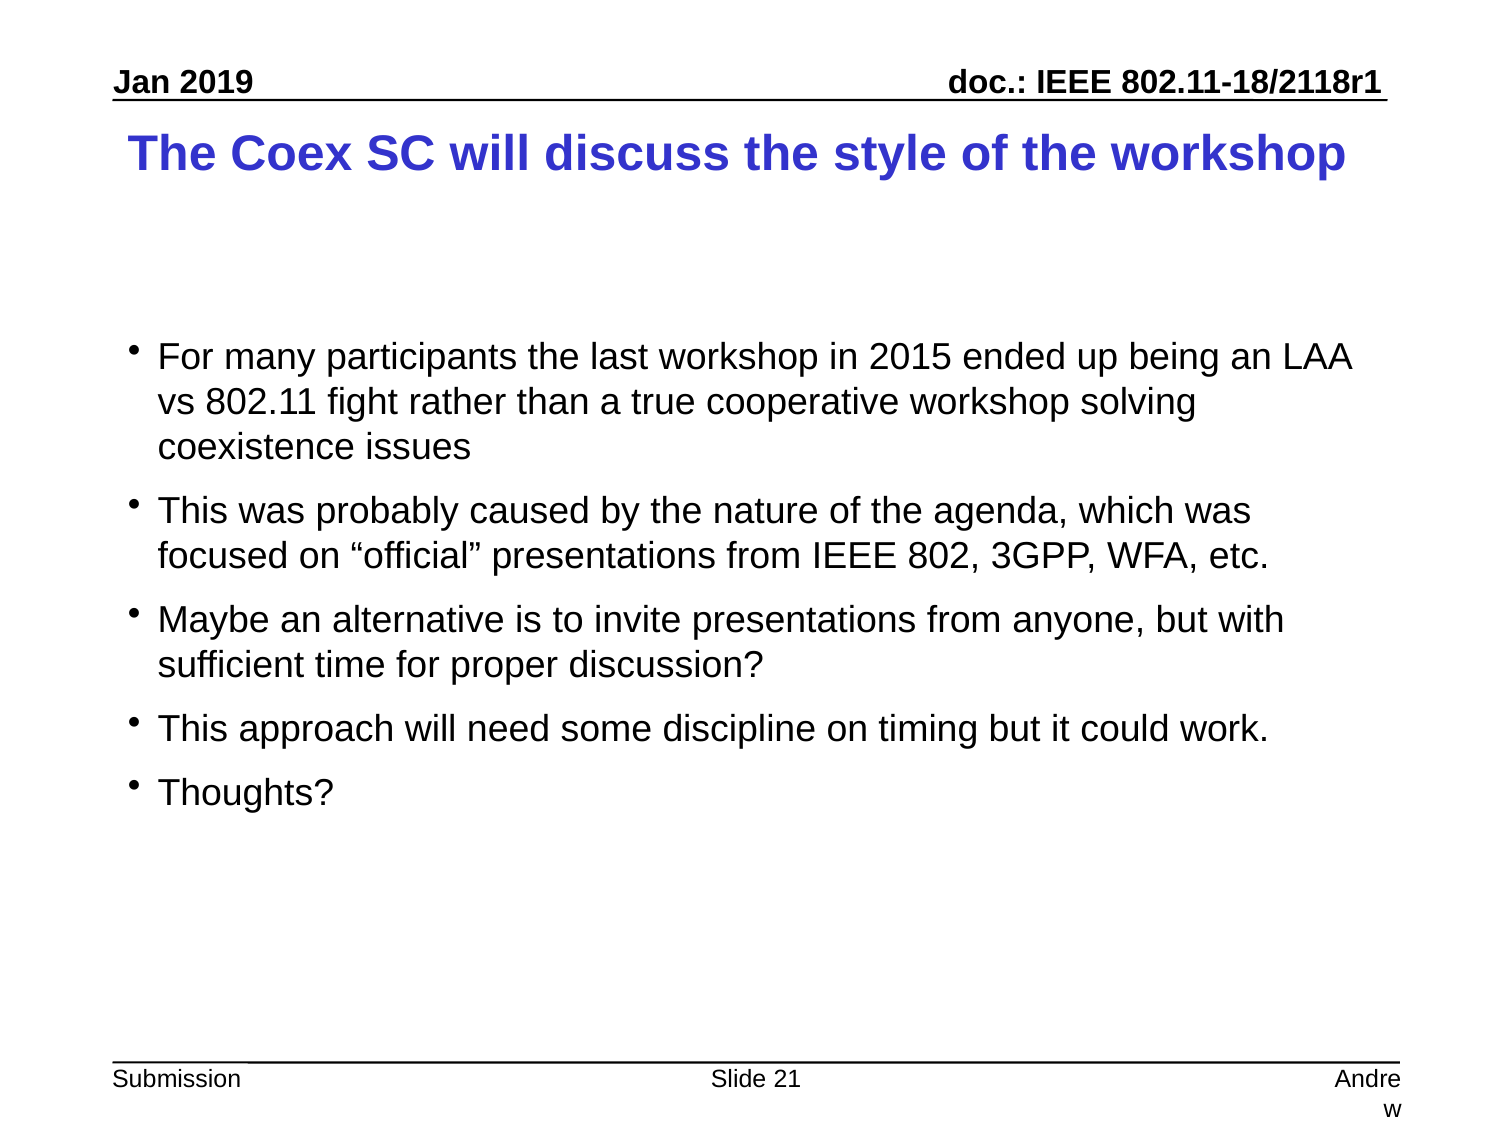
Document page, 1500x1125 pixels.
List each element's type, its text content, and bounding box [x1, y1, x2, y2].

list For many participants the last workshop in 2015 ended up being an LAA vs 802.11 fight rather than a true cooperative workshop solving coexistence issues This was probably caused by the nature of the agenda, which was focused on “official” presentations from IEEE 802, 3GPP, WFA, etc. Maybe an alternative is to invite presentations from anyone, but with sufficient time for proper discussion? This approach will need some discipline on timing but it could work. Thoughts? [112, 324, 1388, 1000]
footer Andrew Myles, Cisco [1320, 1061, 1402, 1093]
title The Coex SC will discuss the style of the workshop [112, 112, 1388, 288]
slide_number Slide 21 [709, 1061, 803, 1093]
